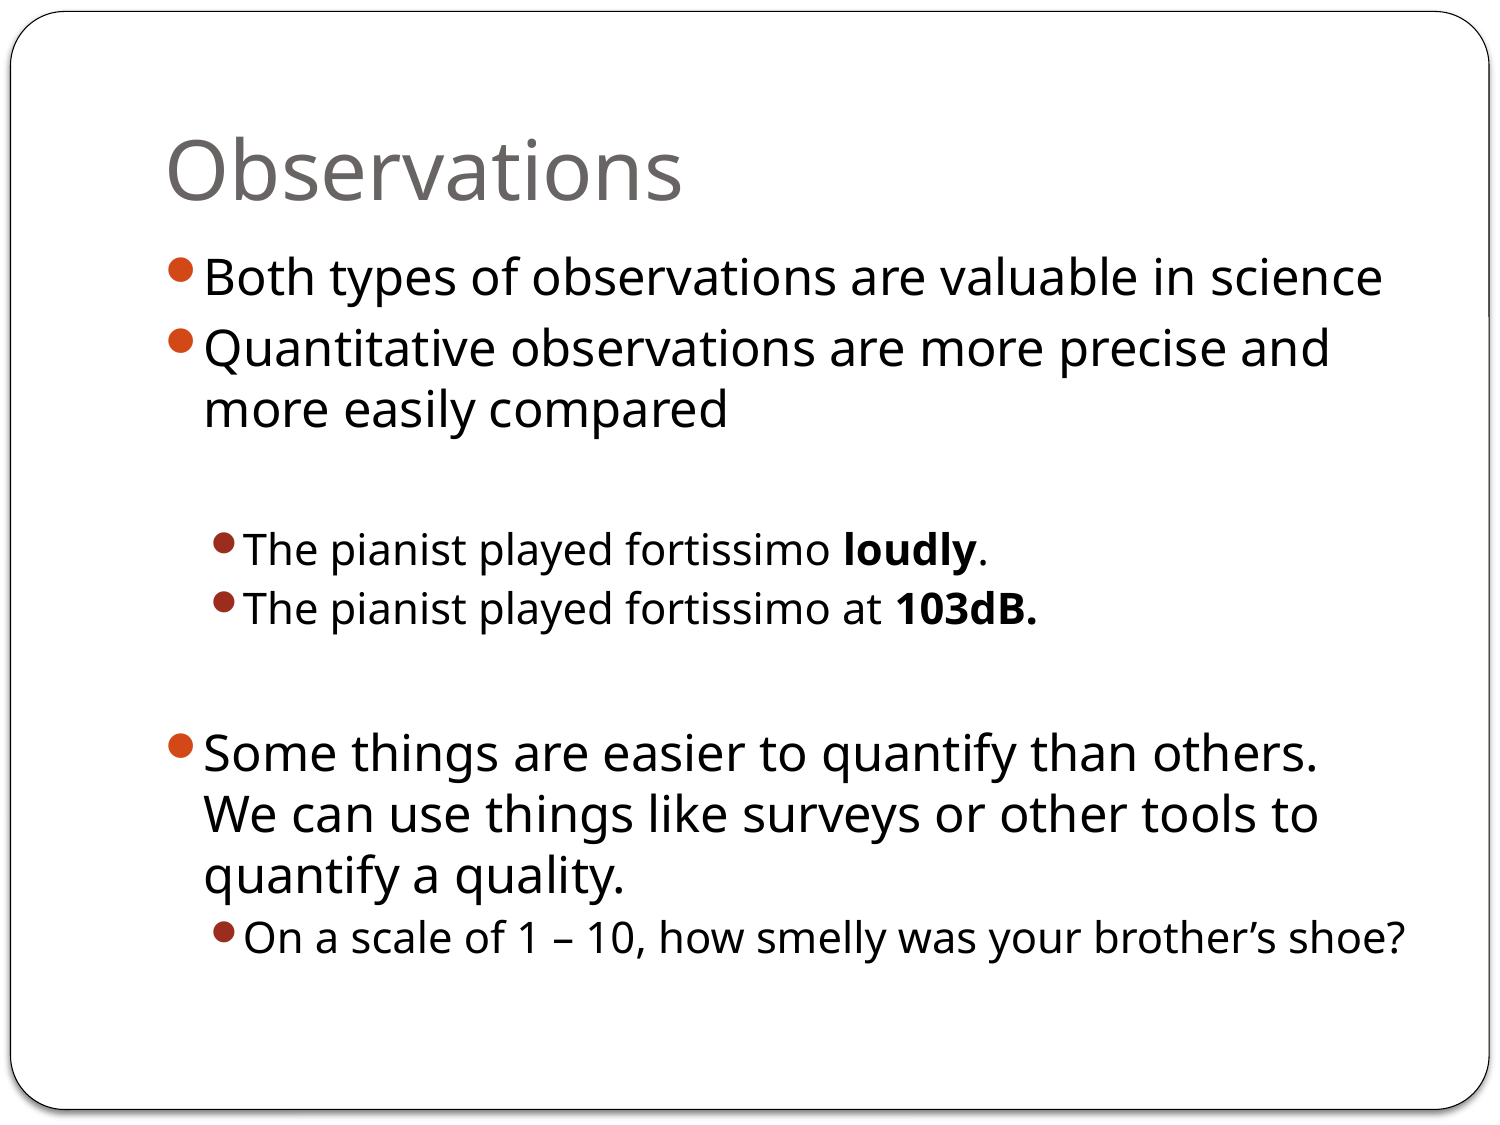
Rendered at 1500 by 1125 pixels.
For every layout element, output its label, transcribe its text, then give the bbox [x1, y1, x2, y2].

title Observations [150, 45, 1425, 233]
list Both types of observations are valuable in science Quantitative observations are more precise and more easily compared The pianist played fortissimo loudly. The pianist played fortissimo at 103dB. Some things are easier to quantify than others. We can use things like surveys or other tools to quantify a quality. On a scale of 1 – 10, how smelly was your brother’s shoe? [150, 237, 1425, 988]
